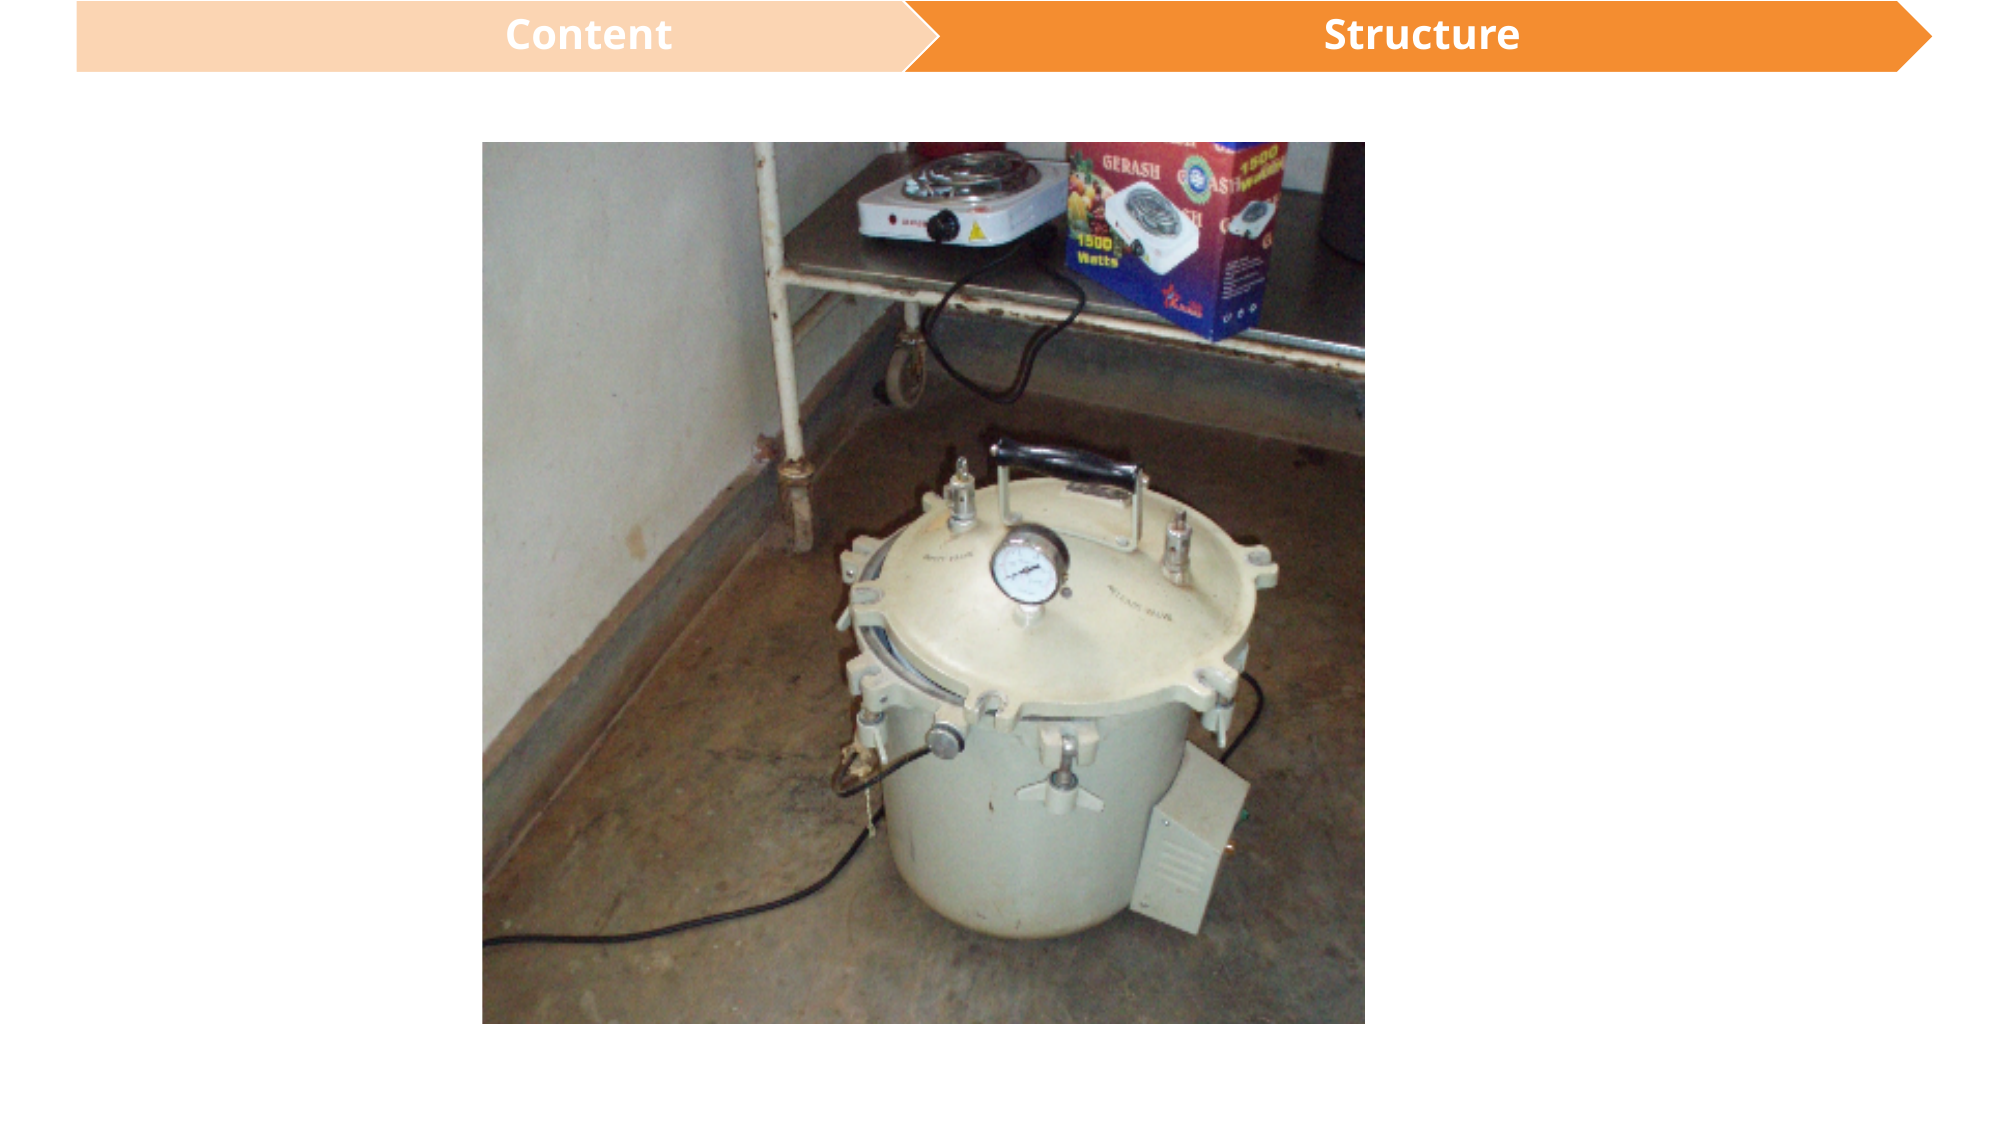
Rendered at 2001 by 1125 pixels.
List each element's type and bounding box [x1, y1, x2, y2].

picture [482, 142, 1365, 1024]
text_box [75, 0, 1936, 73]
